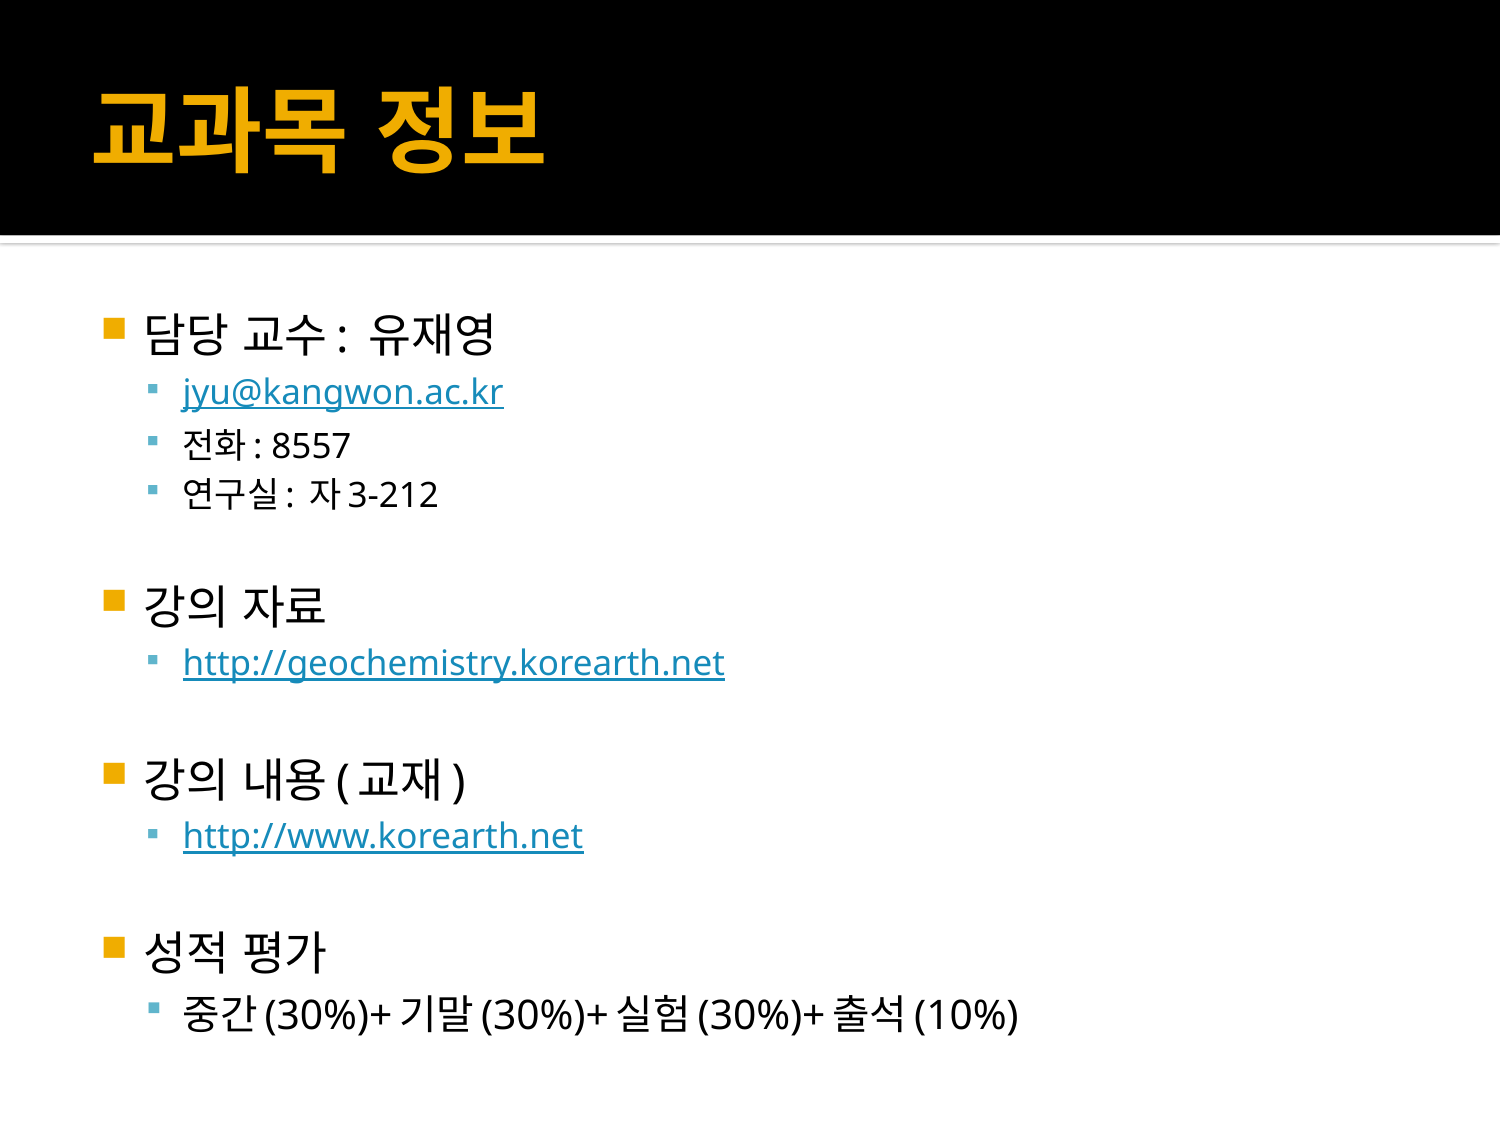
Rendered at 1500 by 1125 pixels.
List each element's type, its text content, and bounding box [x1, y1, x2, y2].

list 담당 교수: 유재영 jyu@kangwon.ac.kr 전화: 8557 연구실: 자3-212 강의 자료 http://geochemistry.korearth.net 강의 내용(교재) http://www.korearth.net 성적 평가 중간(30%)+기말(30%)+실험(30%)+출석(10%) [75, 291, 1425, 1050]
title 교과목 정보 [75, 25, 1425, 231]
